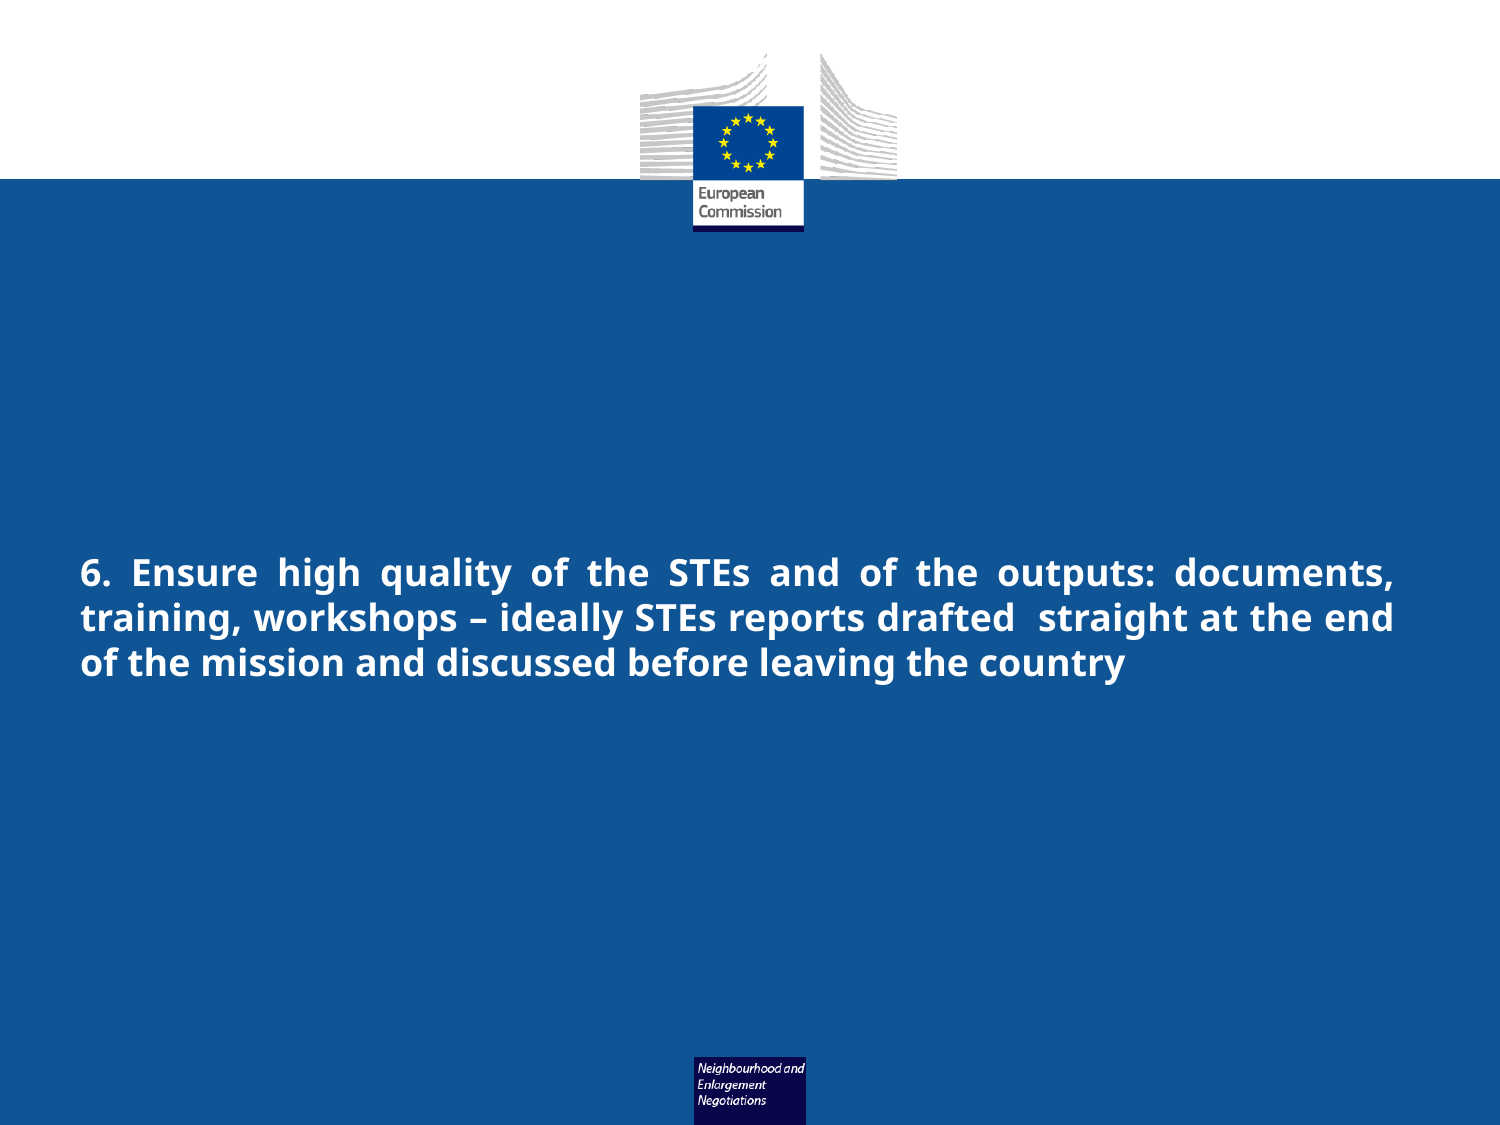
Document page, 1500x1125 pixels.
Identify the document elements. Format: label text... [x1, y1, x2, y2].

list 6. Ensure high quality of the STEs and of the outputs: documents, training, workshops – ideally STEs reports drafted straight at the end of the mission and discussed before leaving the country [64, 278, 1412, 1083]
picture [598, 103, 897, 278]
picture [694, 1083, 806, 1125]
title Practical advice provided to RTAs [23, 6, 1459, 103]
